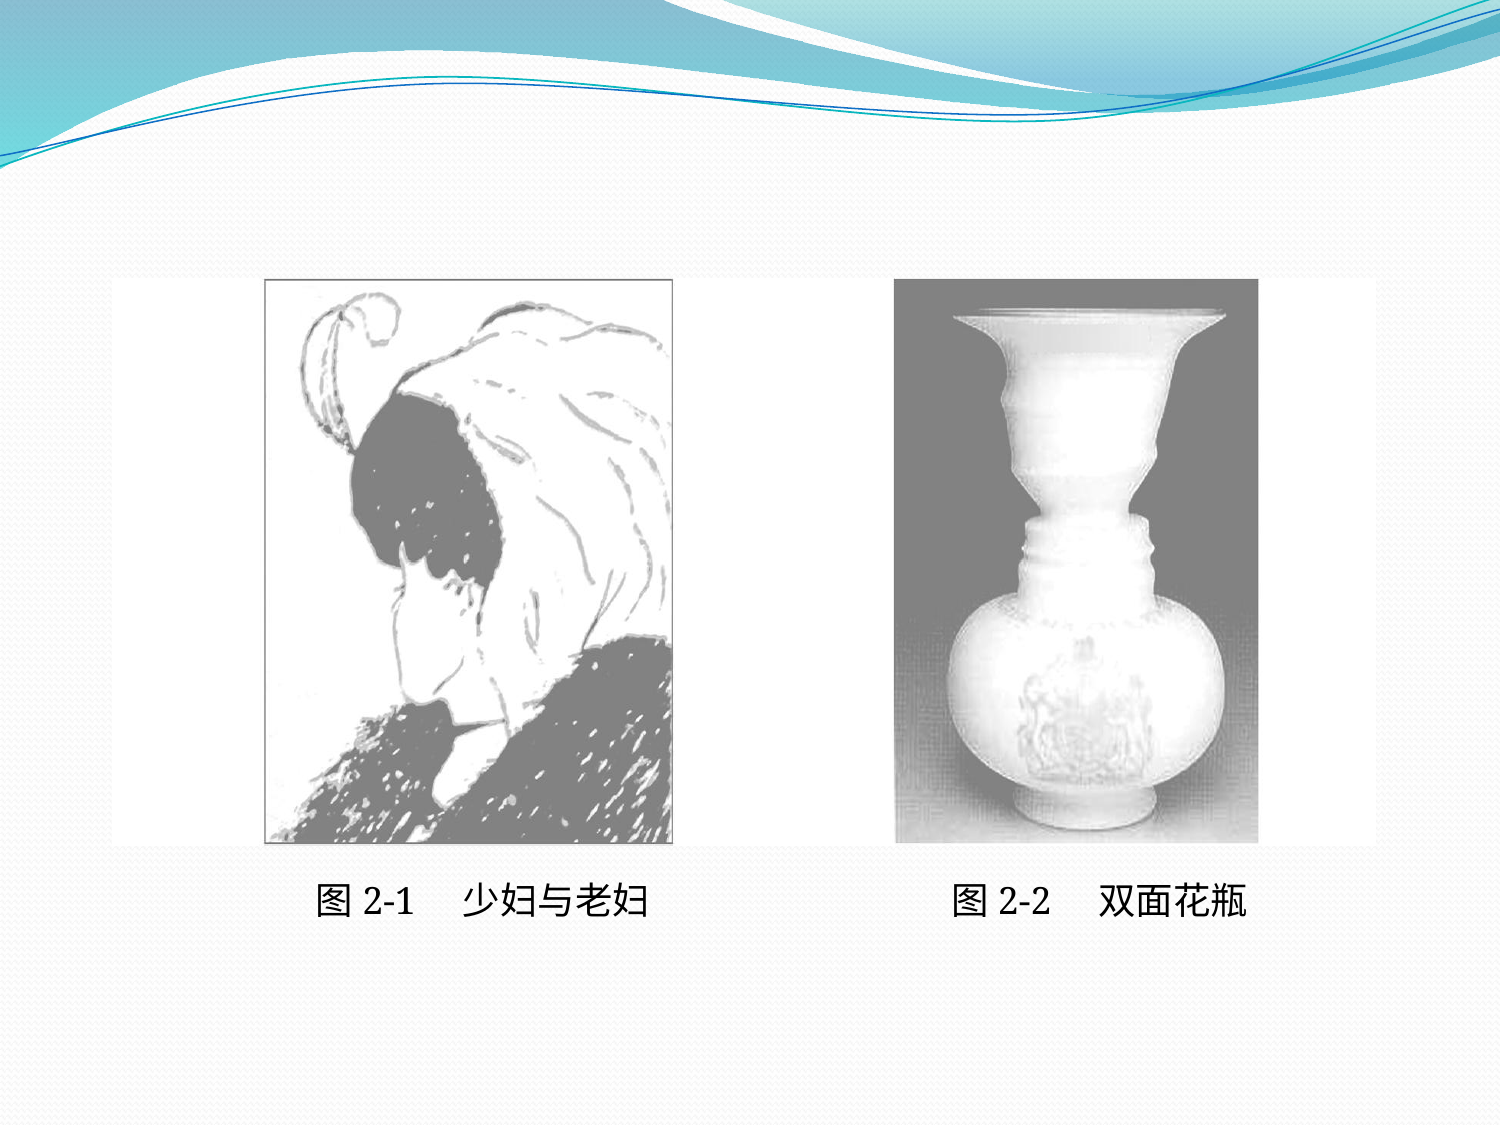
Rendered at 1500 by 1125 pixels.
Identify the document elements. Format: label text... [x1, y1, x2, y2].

picture [111, 278, 1377, 847]
text_box 图2-1 少妇与老妇 图2-2 双面花瓶 [301, 869, 1329, 930]
